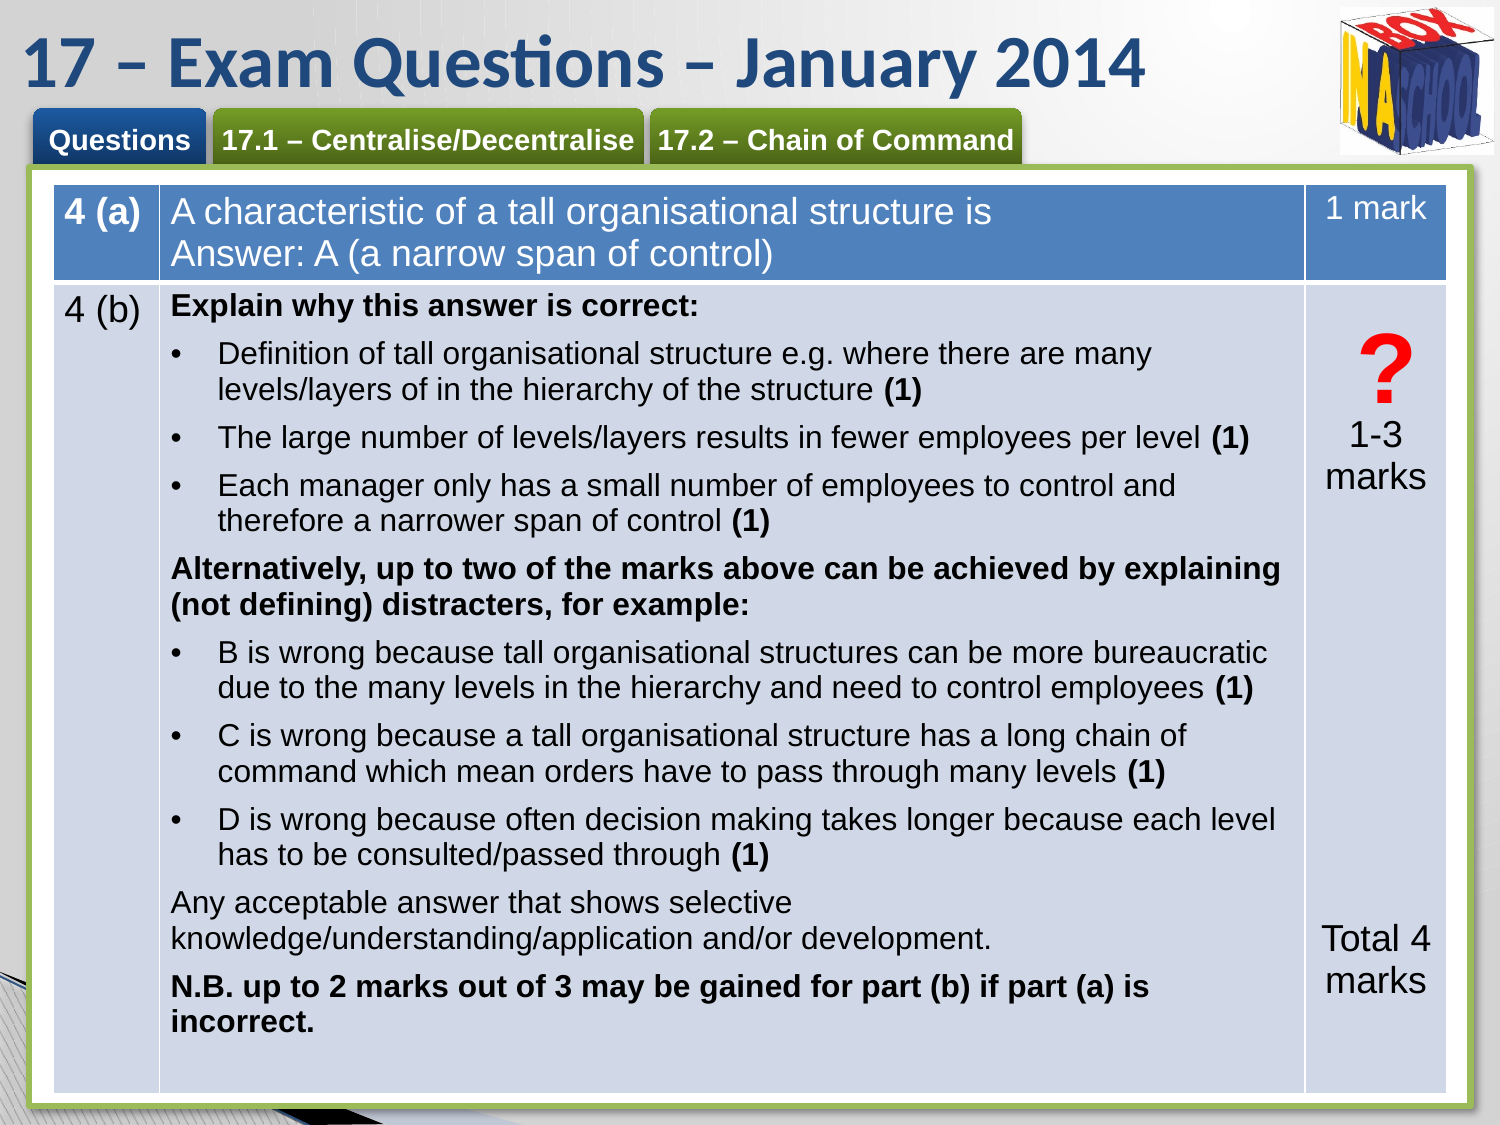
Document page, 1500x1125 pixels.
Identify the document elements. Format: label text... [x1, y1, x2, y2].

table_header A characteristic of a tall organisational structure is Answer: A (a narrow span of control) [160, 185, 1304, 280]
table_header 1 mark [1306, 185, 1446, 280]
table_header 4 (a) [54, 185, 159, 280]
picture [1340, 7, 1495, 155]
title 17 – Exam Questions – January 2014 [5, 7, 1276, 109]
table_cell 1-3 marks Total 4 marks [1306, 285, 1446, 1093]
table_cell 4 (b) [54, 285, 159, 1093]
table_cell Explain why this answer is correct: Definition of tall organisational structure e.g. where there are many levels/layers of in the hierarchy of the structure (1) The large number of levels/layers results in fewer employees per level (1) Each manager only has a small number of employees to control and therefore a narrower span of control (1) Alternatively, up to two of the marks above can be achieved by explaining (not defining) distracters, for example: B is wrong because tall organisational structures can be more bureaucratic due to the many levels in the hierarchy and need to control employees (1) C is wrong because a tall organisational structure has a long chain of command which mean orders have to pass through many levels (1) D is wrong because often decision making takes longer because each level has to be consulted/passed through (1) Any acceptable answer that shows selective knowledge/understanding/application and/or development. N.B. up to 2 marks out of 3 may be gained for part (b) if part (a) is incorrect. [160, 285, 1304, 1093]
picture [281, 1114, 303, 1125]
text_box ? [1341, 296, 1432, 431]
